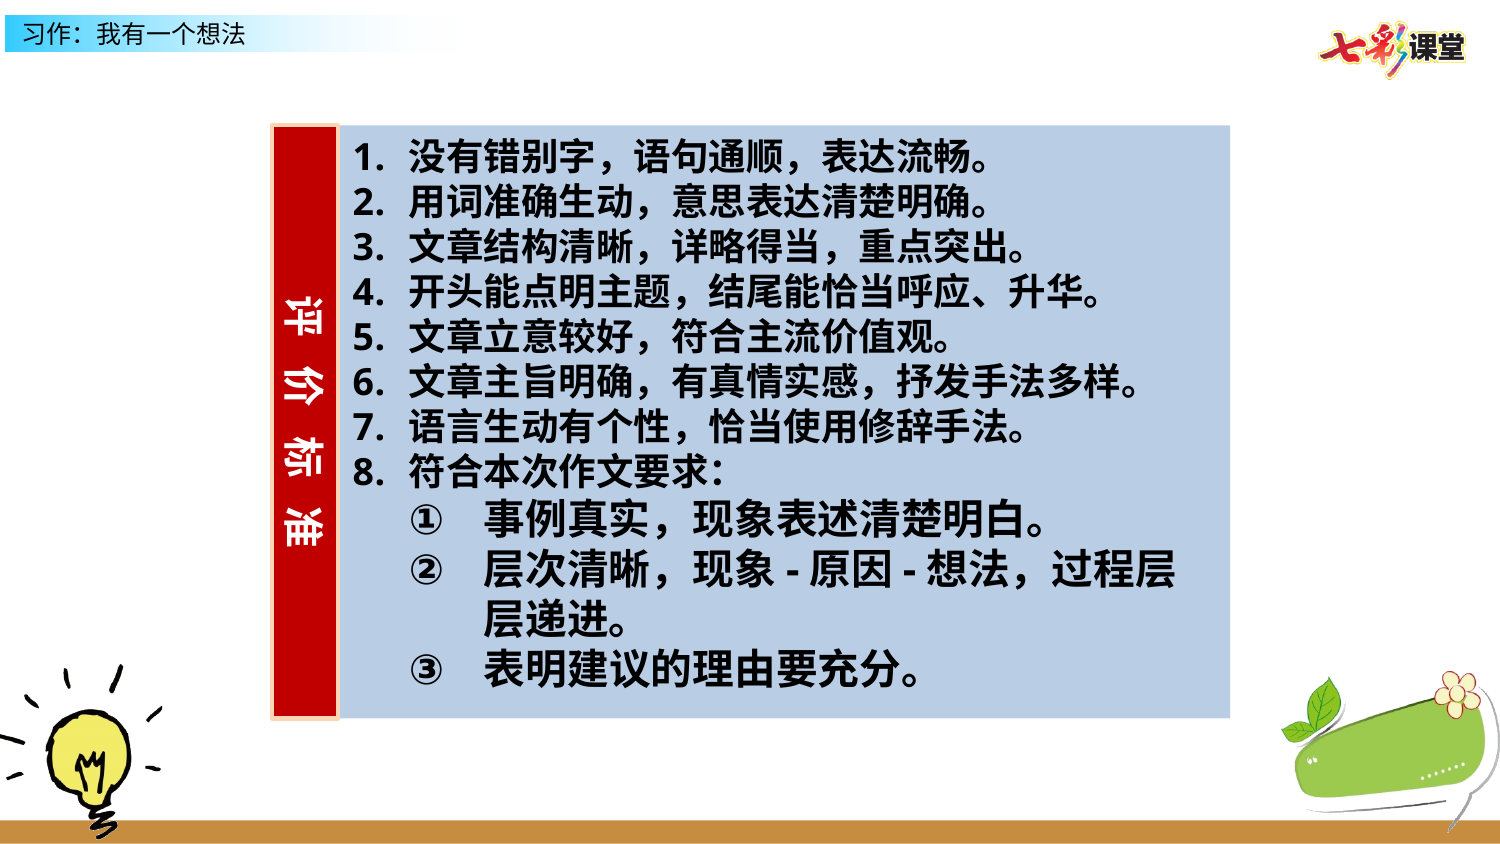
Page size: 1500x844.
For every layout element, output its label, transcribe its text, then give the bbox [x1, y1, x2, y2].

picture [0, 653, 178, 844]
text_box 没有错别字，语句通顺，表达流畅。 用词准确生动，意思表达清楚明确。 文章结构清晰，详略得当，重点突出。 开头能点明主题，结尾能恰当呼应、升华。 文章立意较好，符合主流价值观。 文章主旨明确，有真情实感，抒发手法多样。 语言生动有个性，恰当使用修辞手法。 符合本次作文要求： 事例真实，现象表述清楚明白。 层次清晰，现象-原因-想法，过程层层递进。 表明建议的理由要充分。 [340, 125, 1231, 719]
picture [1277, 671, 1500, 833]
text_box 评 价 标 准 [270, 123, 340, 721]
picture [1316, 20, 1468, 80]
